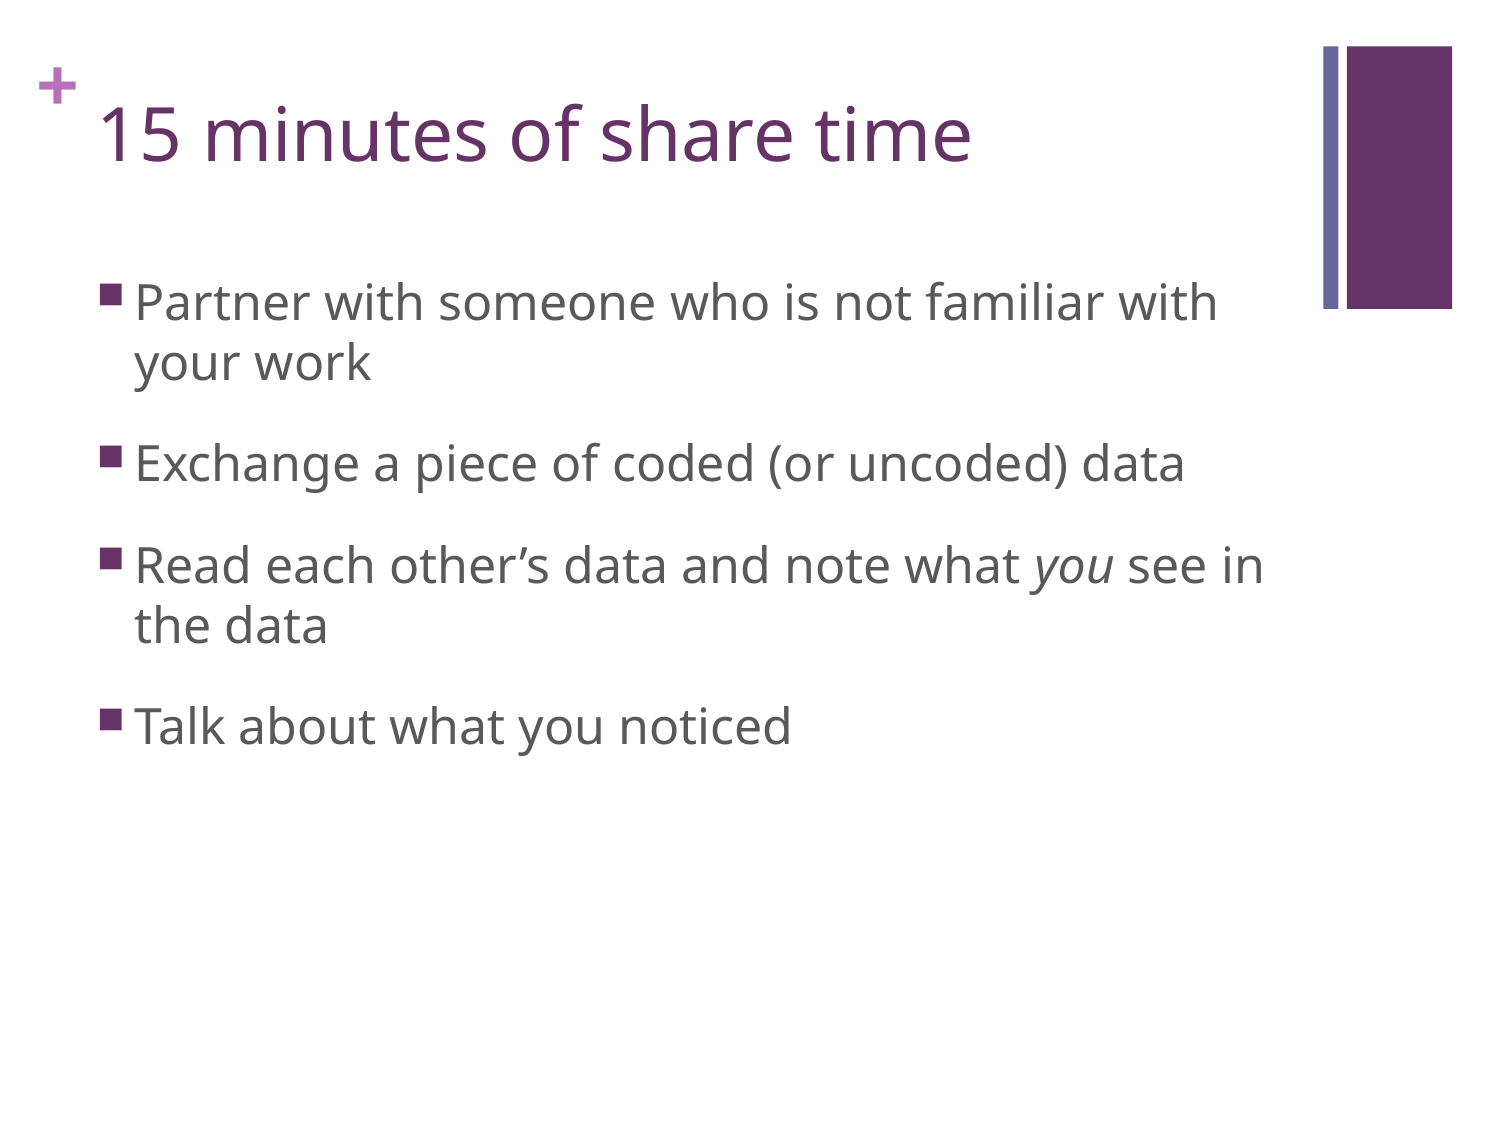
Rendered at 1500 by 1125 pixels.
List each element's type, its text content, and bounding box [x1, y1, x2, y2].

list Partner with someone who is not familiar with your work Exchange a piece of coded (or uncoded) data Read each other’s data and note what you see in the data Talk about what you noticed [81, 262, 1322, 1005]
title 15 minutes of share time [81, 79, 1322, 262]
